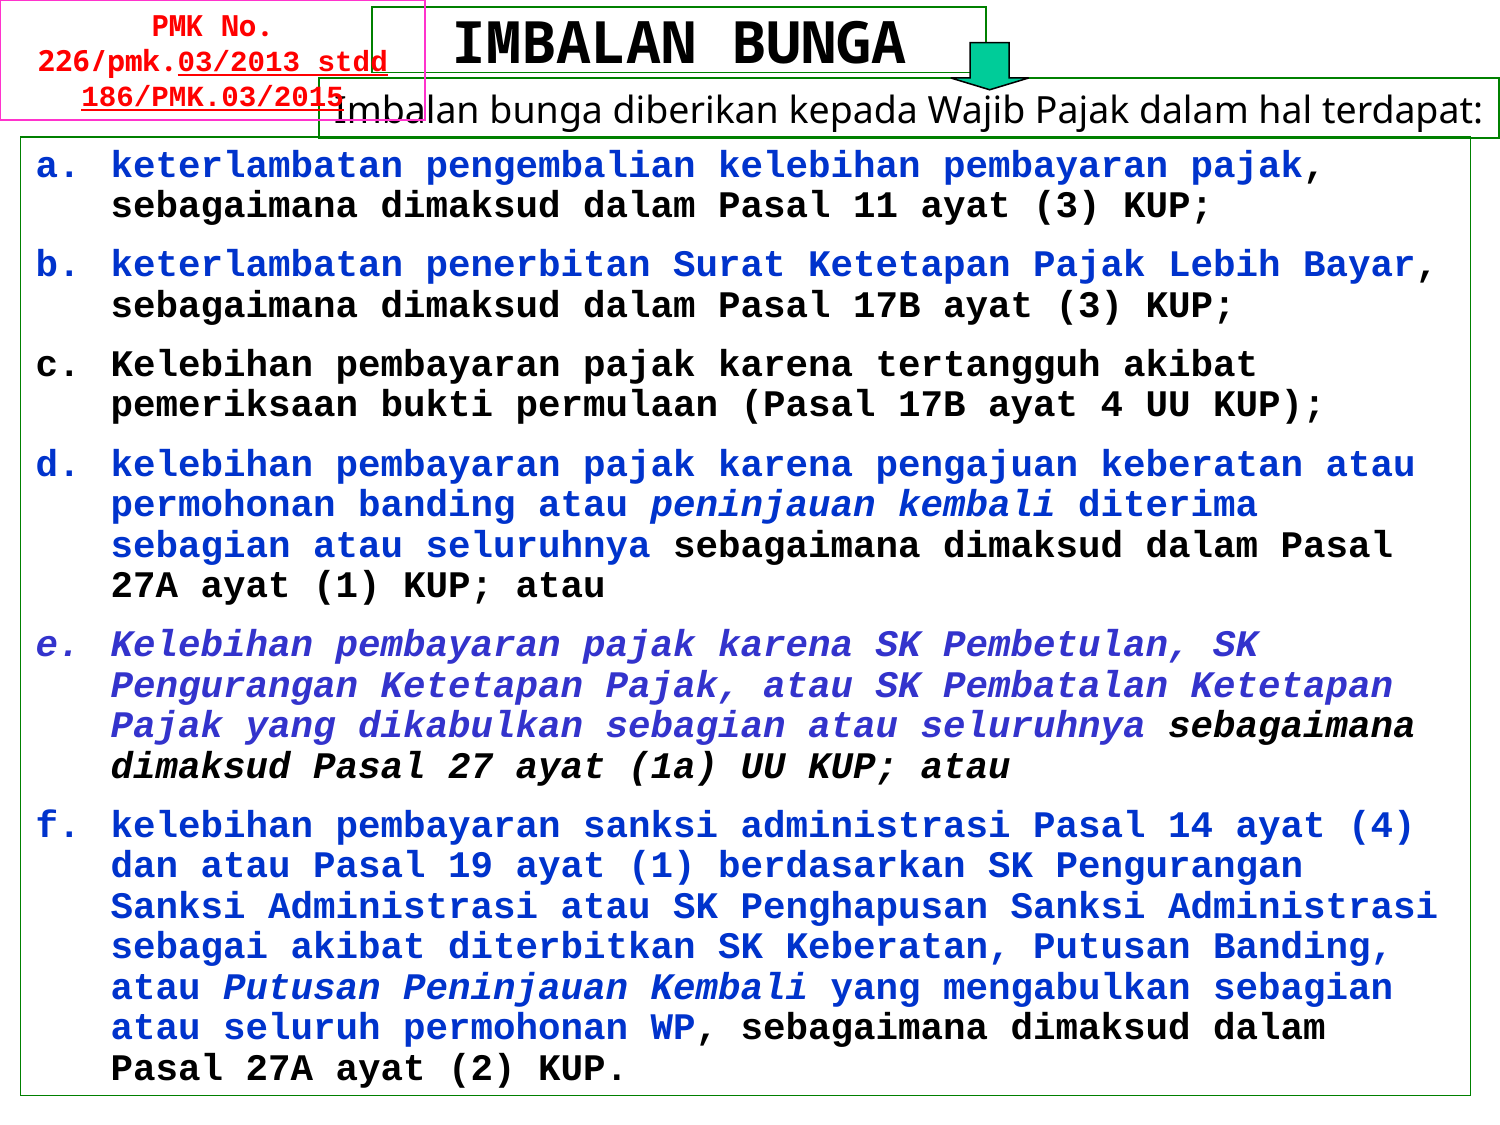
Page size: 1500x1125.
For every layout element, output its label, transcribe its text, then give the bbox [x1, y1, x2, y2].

text_box keterlambatan pengembalian kelebihan pembayaran pajak, sebagaimana dimaksud dalam Pasal 11 ayat (3) KUP; keterlambatan penerbitan Surat Ketetapan Pajak Lebih Bayar, sebagaimana dimaksud dalam Pasal 17B ayat (3) KUP; Kelebihan pembayaran pajak karena tertangguh akibat pemeriksaan bukti permulaan (Pasal 17B ayat 4 UU KUP); kelebihan pembayaran pajak karena pengajuan keberatan atau permohonan banding atau peninjauan kembali diterima sebagian atau seluruhnya sebagaimana dimaksud dalam Pasal 27A ayat (1) KUP; atau Kelebihan pembayaran pajak karena SK Pembetulan, SK Pengurangan Ketetapan Pajak, atau SK Pembatalan Ketetapan Pajak yang dikabulkan sebagian atau seluruhnya sebagaimana dimaksud Pasal 27 ayat (1a) UU KUP; atau kelebihan pembayaran sanksi administrasi Pasal 14 ayat (4) dan atau Pasal 19 ayat (1) berdasarkan SK Pengurangan Sanksi Administrasi atau SK Penghapusan Sanksi Administrasi sebagai akibat diterbitkan SK Keberatan, Putusan Banding, atau Putusan Peninjauan Kembali yang mengabulkan sebagian atau seluruh permohonan WP, sebagaimana dimaksud dalam Pasal 27A ayat (2) KUP. [20, 137, 1471, 1096]
text_box Imbalan bunga diberikan kepada Wajib Pajak dalam hal terdapat: [319, 78, 1500, 139]
text_box PMK No. 226/pmk.03/2013 stdd 186/PMK.03/2015 [0, 0, 426, 120]
text_box [950, 42, 1029, 90]
title IMBALAN BUNGA [426, 6, 987, 73]
